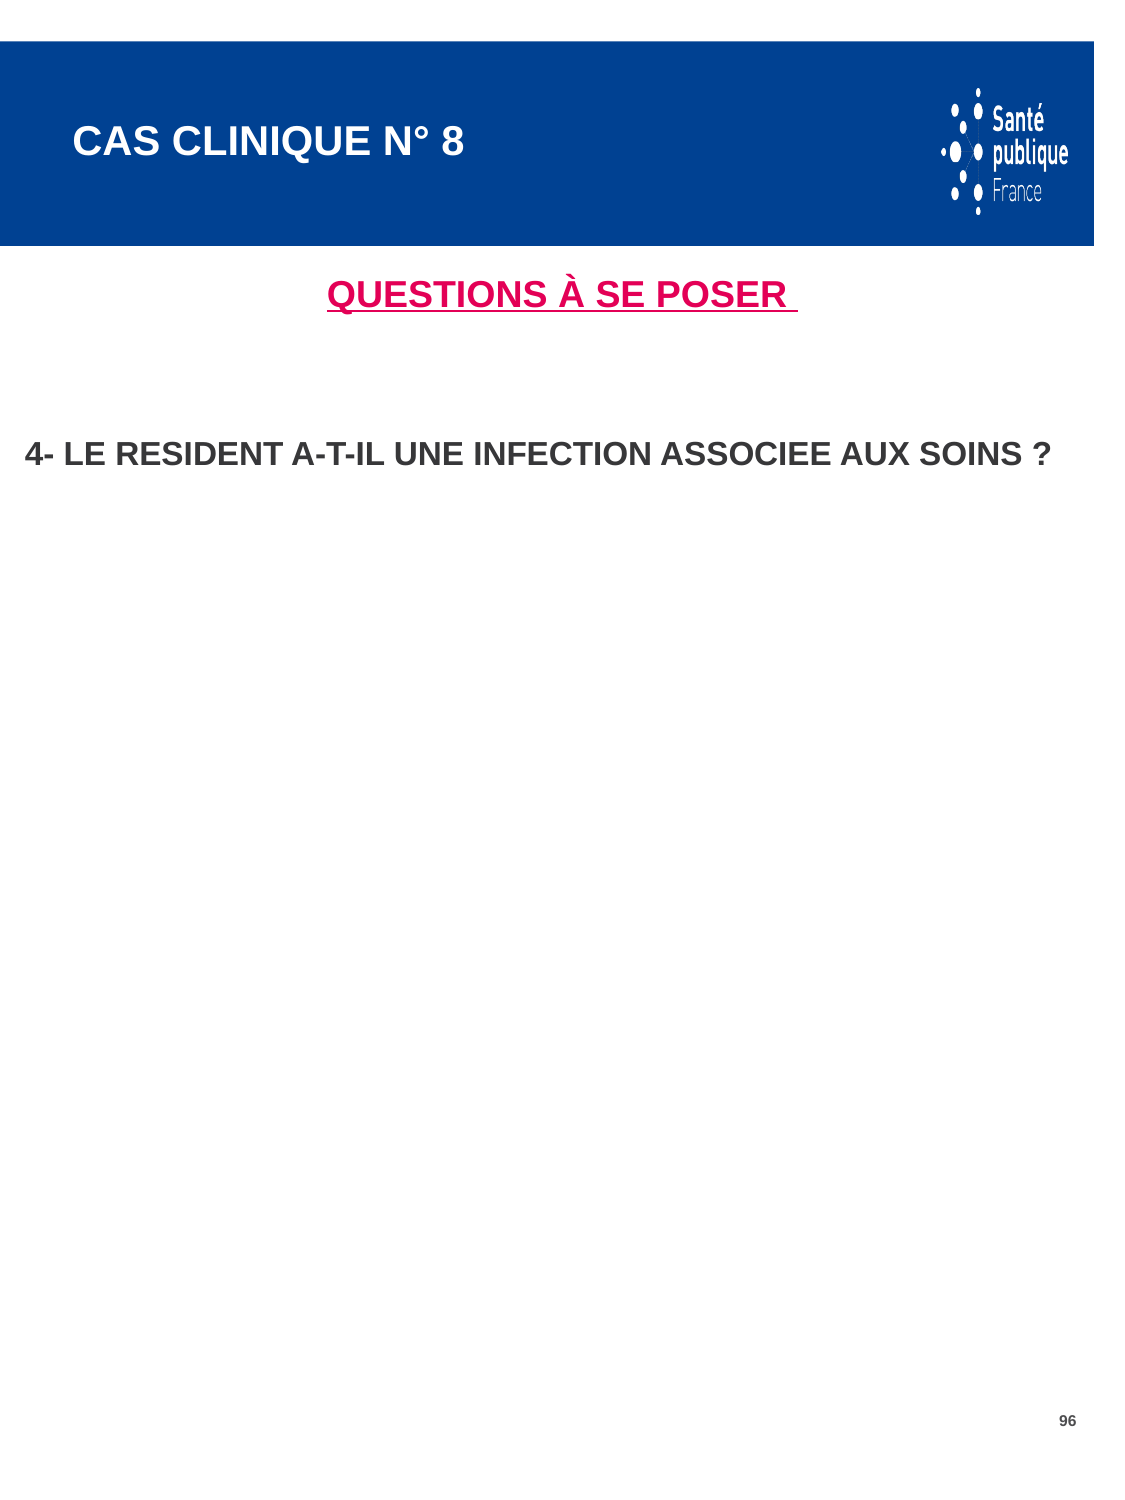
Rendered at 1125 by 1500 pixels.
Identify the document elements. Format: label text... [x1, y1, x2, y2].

list Questions à se poser 4- Le RESIDENT A-T-IL UNE INFECTION ASSOCIEE aux soins ? [19, 265, 1106, 1483]
picture [941, 88, 1068, 215]
title Cas clinique n° 8 [66, 41, 908, 246]
